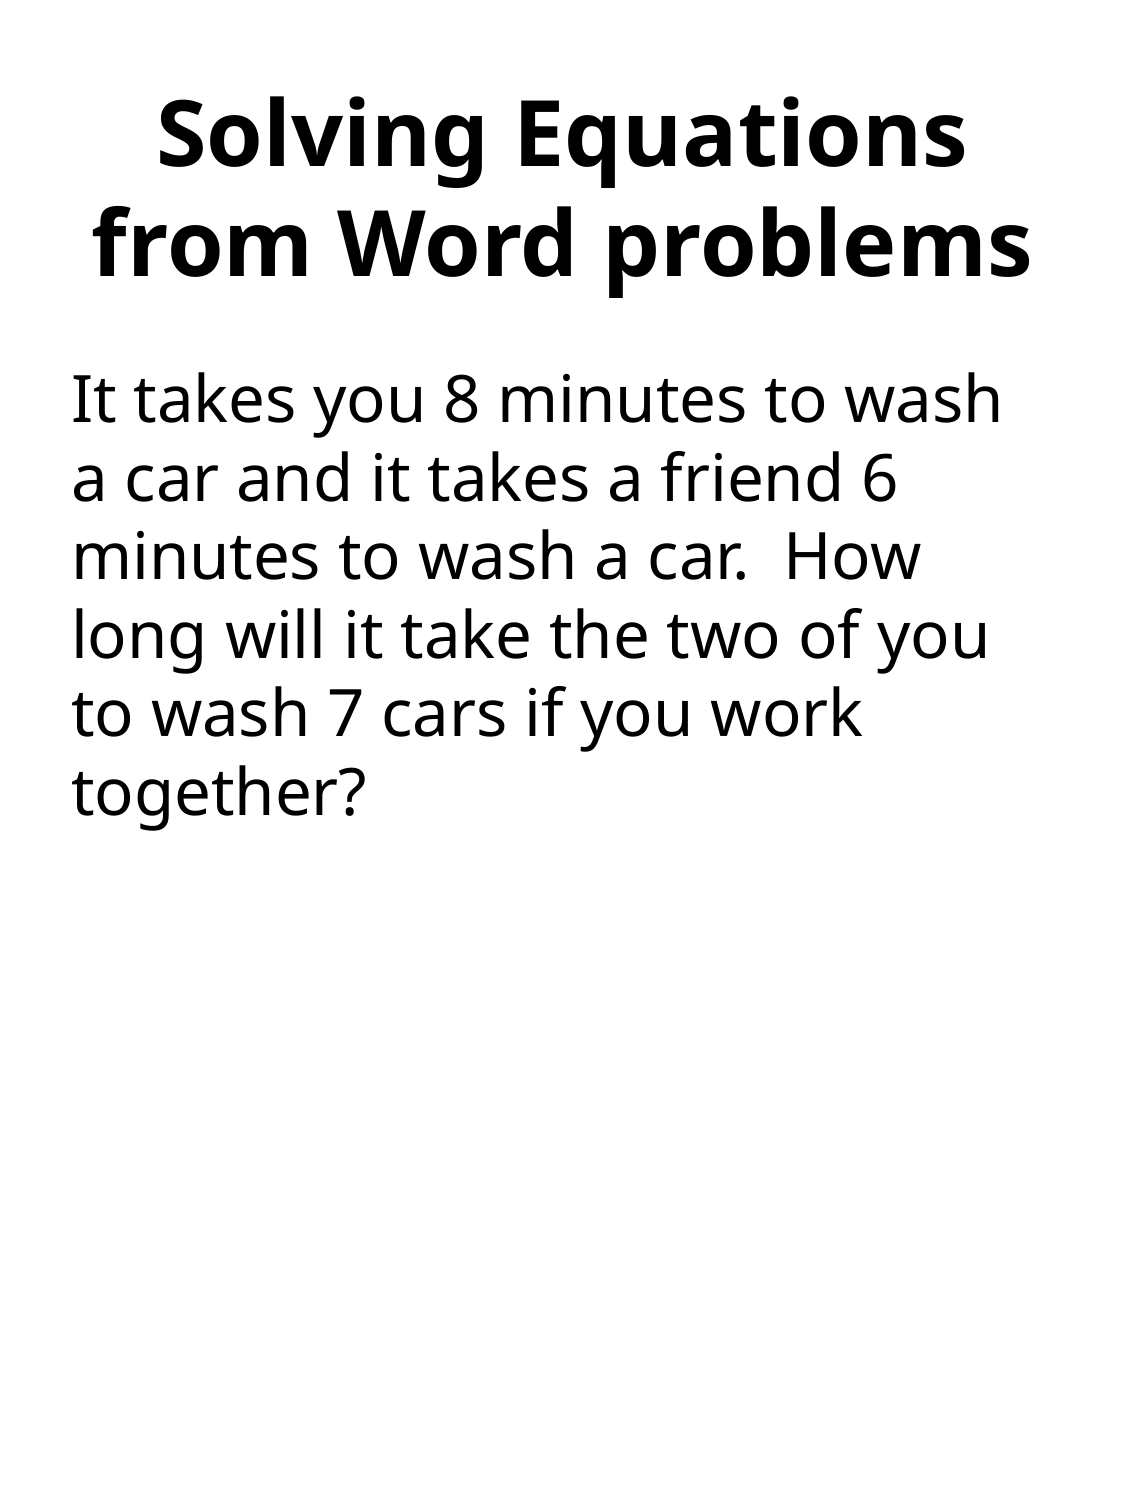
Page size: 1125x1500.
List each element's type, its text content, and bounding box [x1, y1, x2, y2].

title Solving Equations from Word problems [56, 60, 1069, 310]
list It takes you 8 minutes to wash a car and it takes a friend 6 minutes to wash a car. How long will it take the two of you to wash 7 cars if you work together? [56, 350, 1069, 838]
